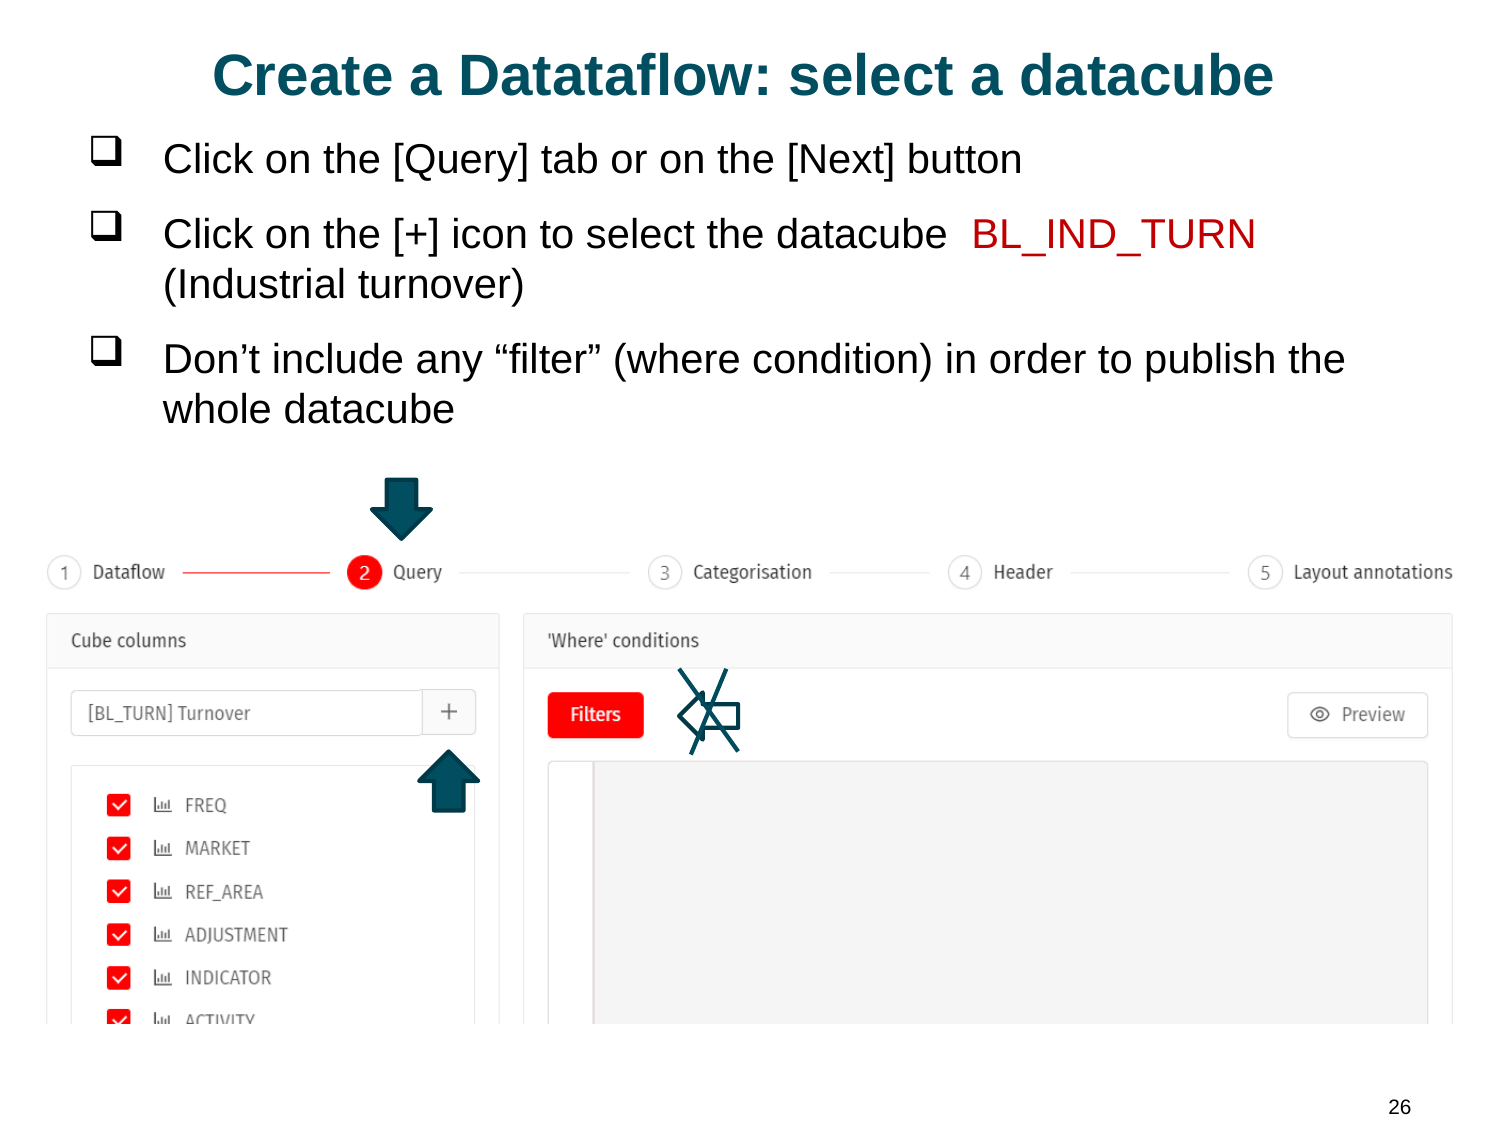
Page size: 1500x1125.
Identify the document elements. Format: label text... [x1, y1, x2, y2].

text_box Click on the [Query] tab or on the [Next] button Click on the [+] icon to select the datacube BL_IND_TURN (Industrial turnover) Don’t include any “filter” (where condition) in order to publish the whole datacube [73, 124, 1425, 439]
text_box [690, 668, 727, 755]
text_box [727, 668, 739, 752]
title Create a Datataflow: select a datacube [17, 20, 1471, 125]
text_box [678, 668, 689, 752]
picture [43, 521, 1457, 1024]
slide_number 26 [1076, 1085, 1427, 1125]
text_box [369, 477, 433, 519]
